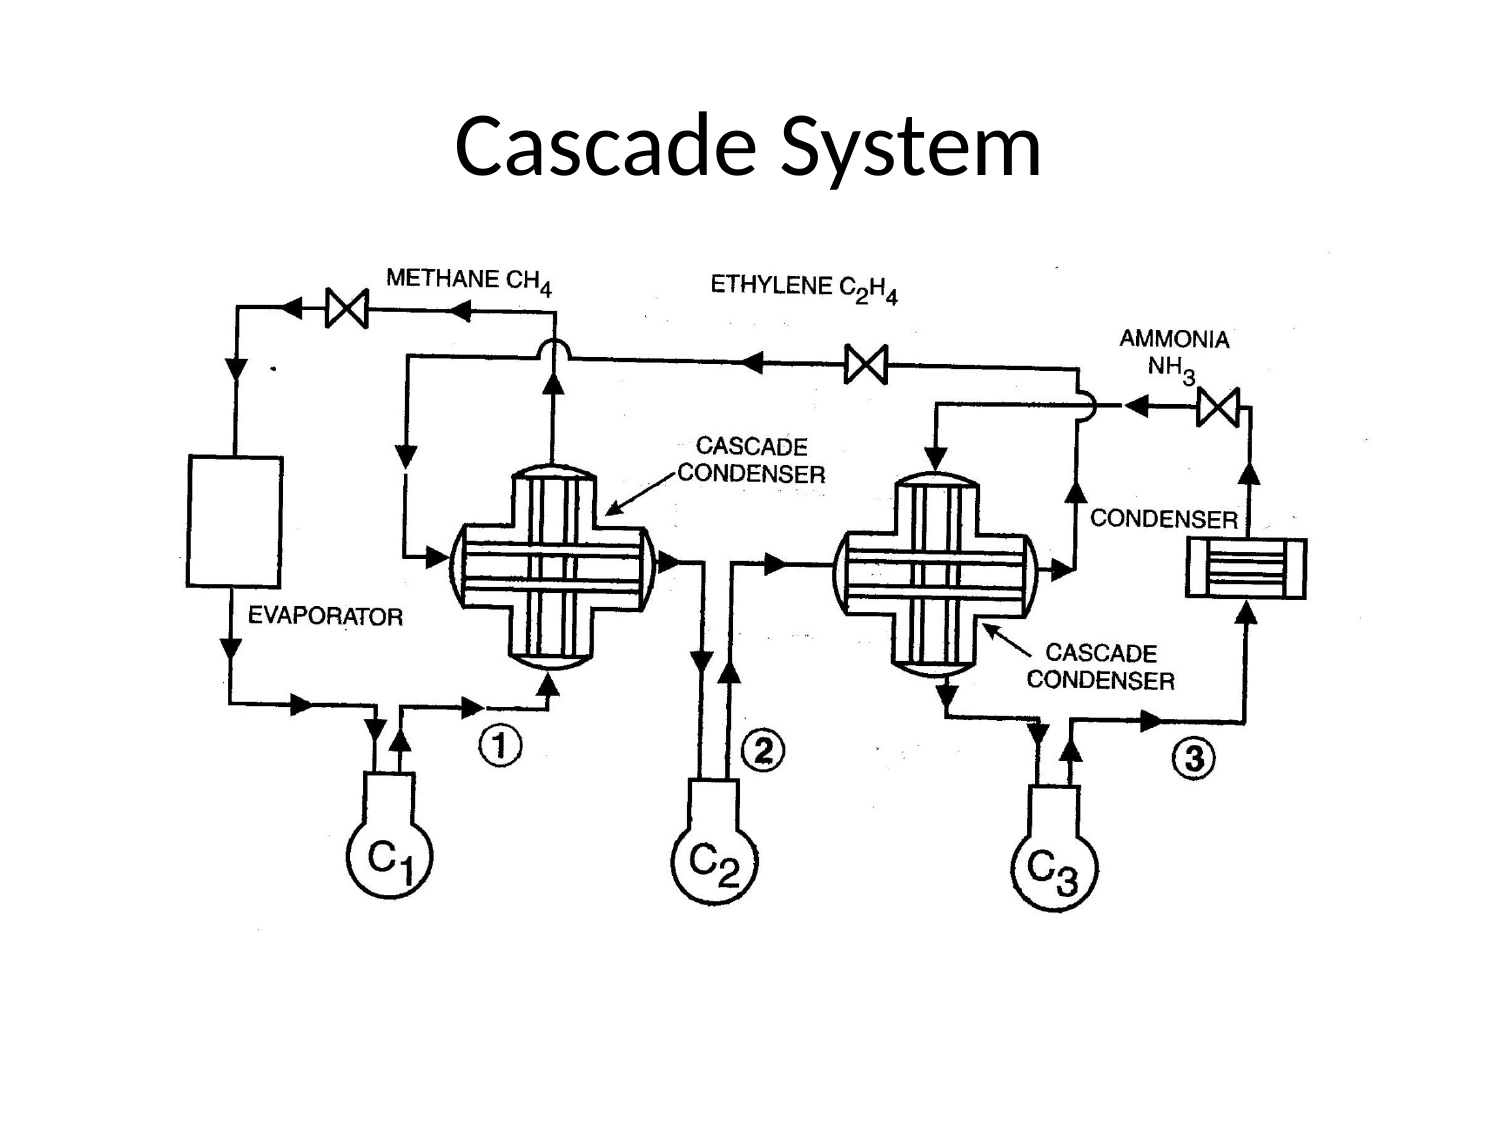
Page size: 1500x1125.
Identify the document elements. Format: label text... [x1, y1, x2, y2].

title Cascade System [75, 45, 1425, 233]
picture [162, 249, 1391, 964]
